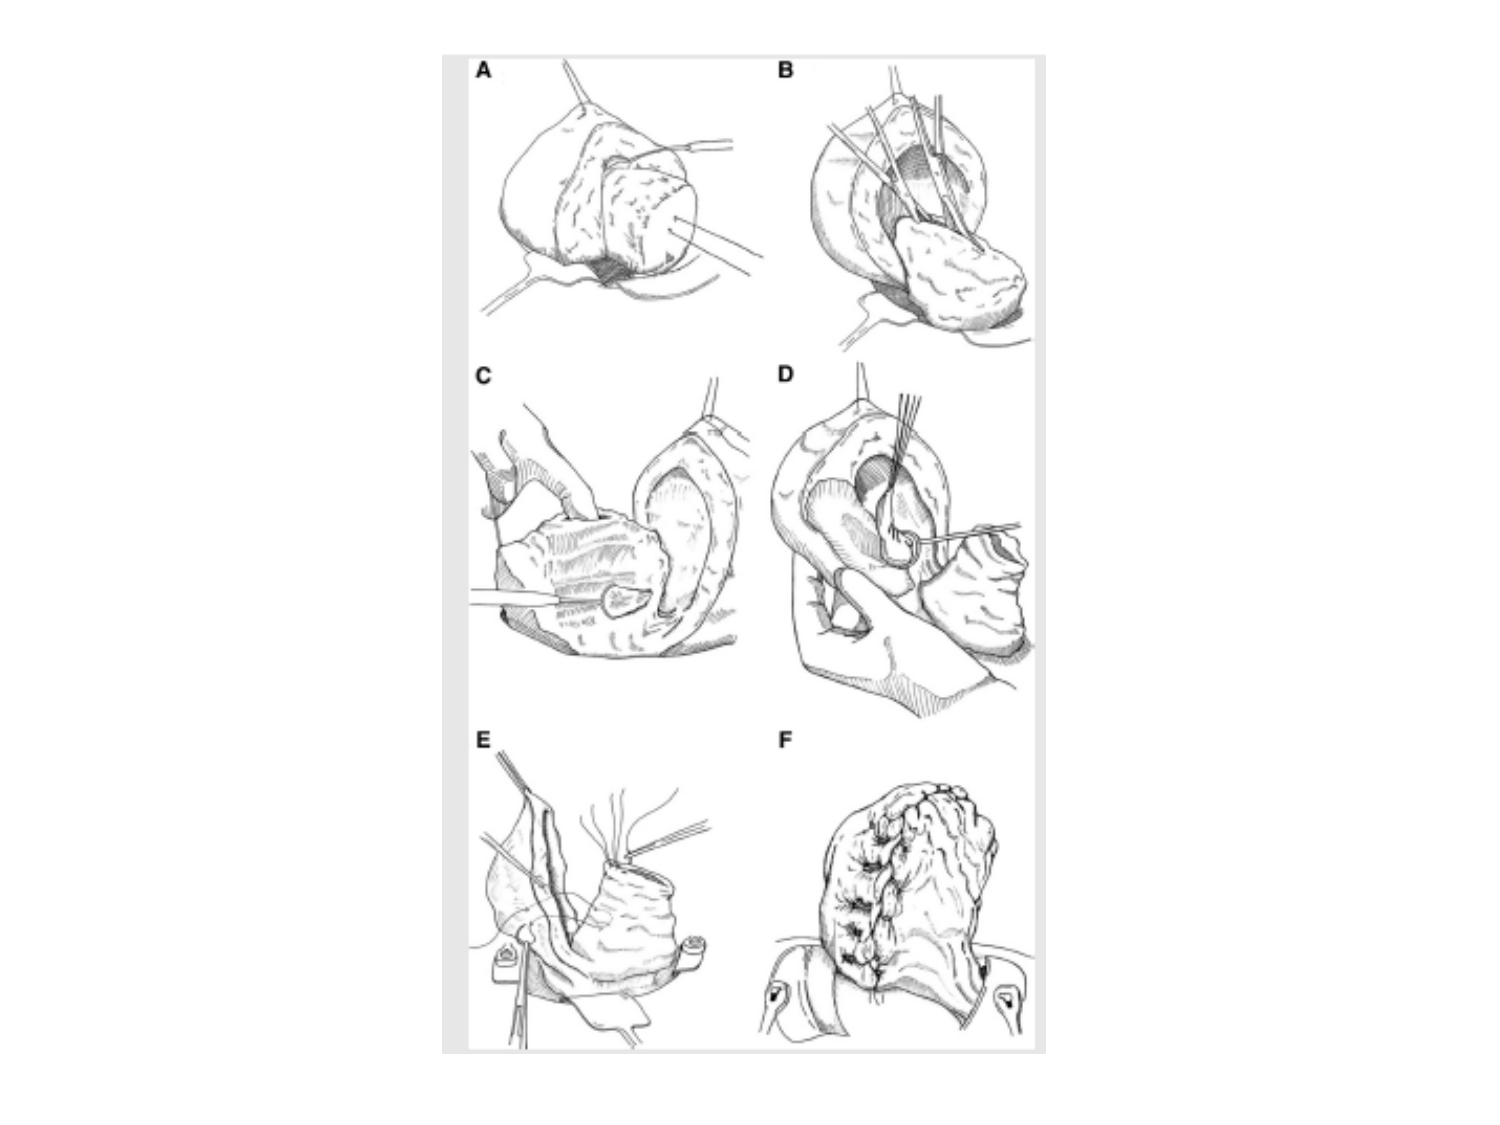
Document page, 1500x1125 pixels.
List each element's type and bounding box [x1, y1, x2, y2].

picture [442, 51, 1046, 1054]
